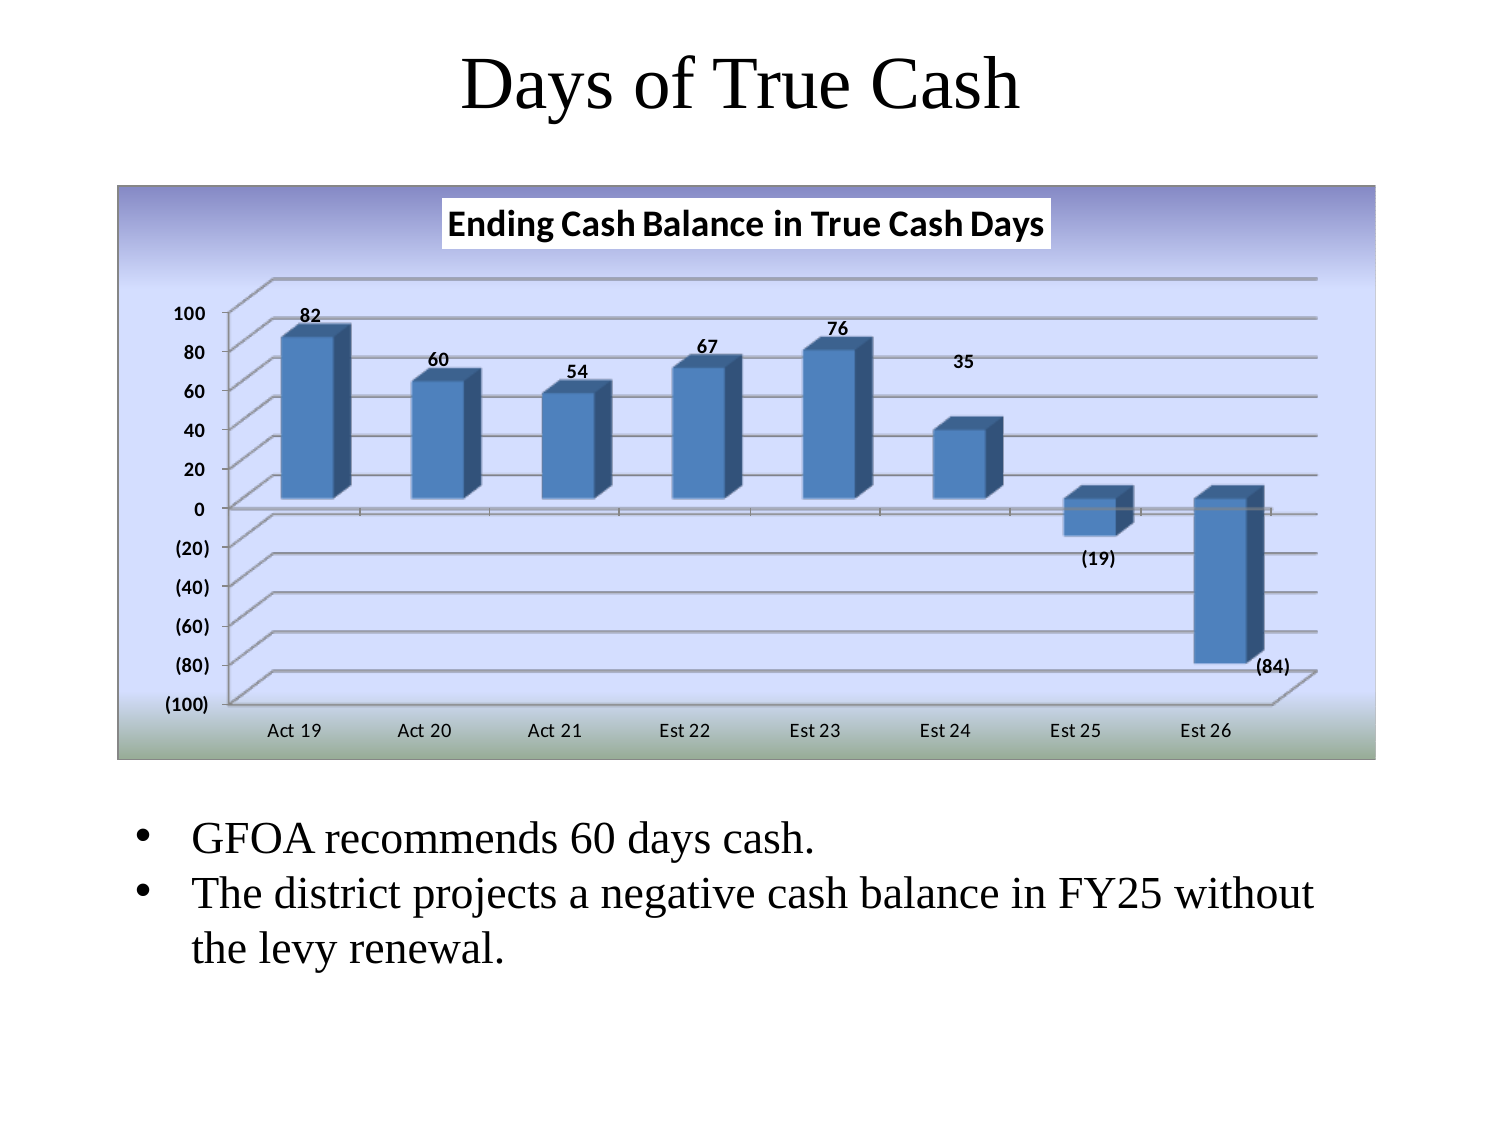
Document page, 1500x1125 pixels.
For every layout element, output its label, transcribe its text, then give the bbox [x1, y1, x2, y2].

text_box GFOA recommends 60 days cash. The district projects a negative cash balance in FY25 without the levy renewal. [120, 800, 1380, 980]
title Days of True Cash [75, 12, 1425, 144]
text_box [115, 184, 1376, 760]
